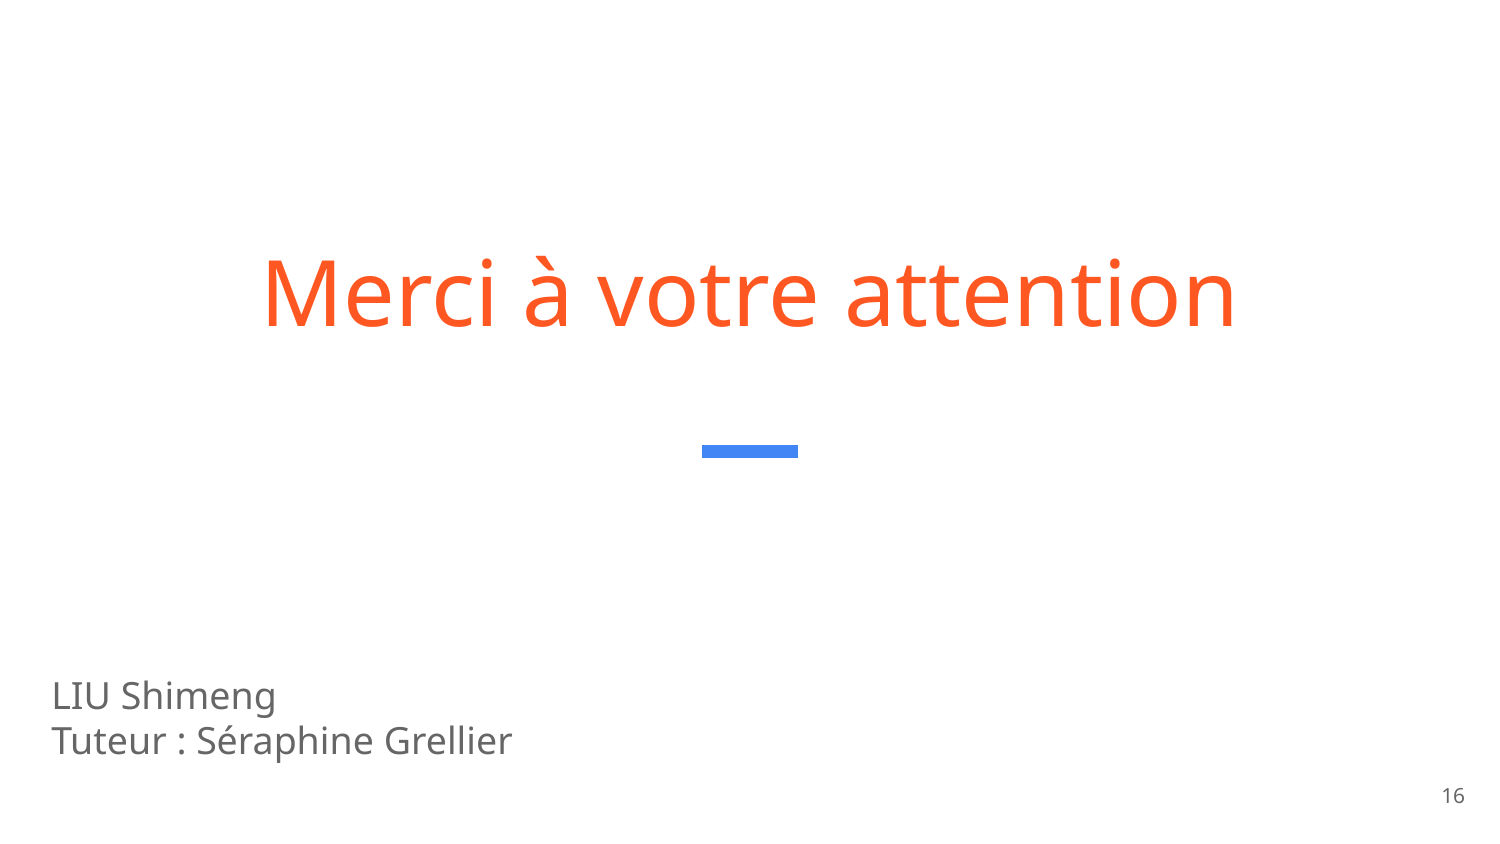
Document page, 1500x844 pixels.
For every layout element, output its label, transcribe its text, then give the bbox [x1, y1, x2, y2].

title Merci à votre attention [65, 45, 1435, 360]
subtitle LIU Shimeng Tuteur : Séraphine Grellier [36, 657, 1434, 778]
slide_number 16 [1389, 764, 1480, 830]
